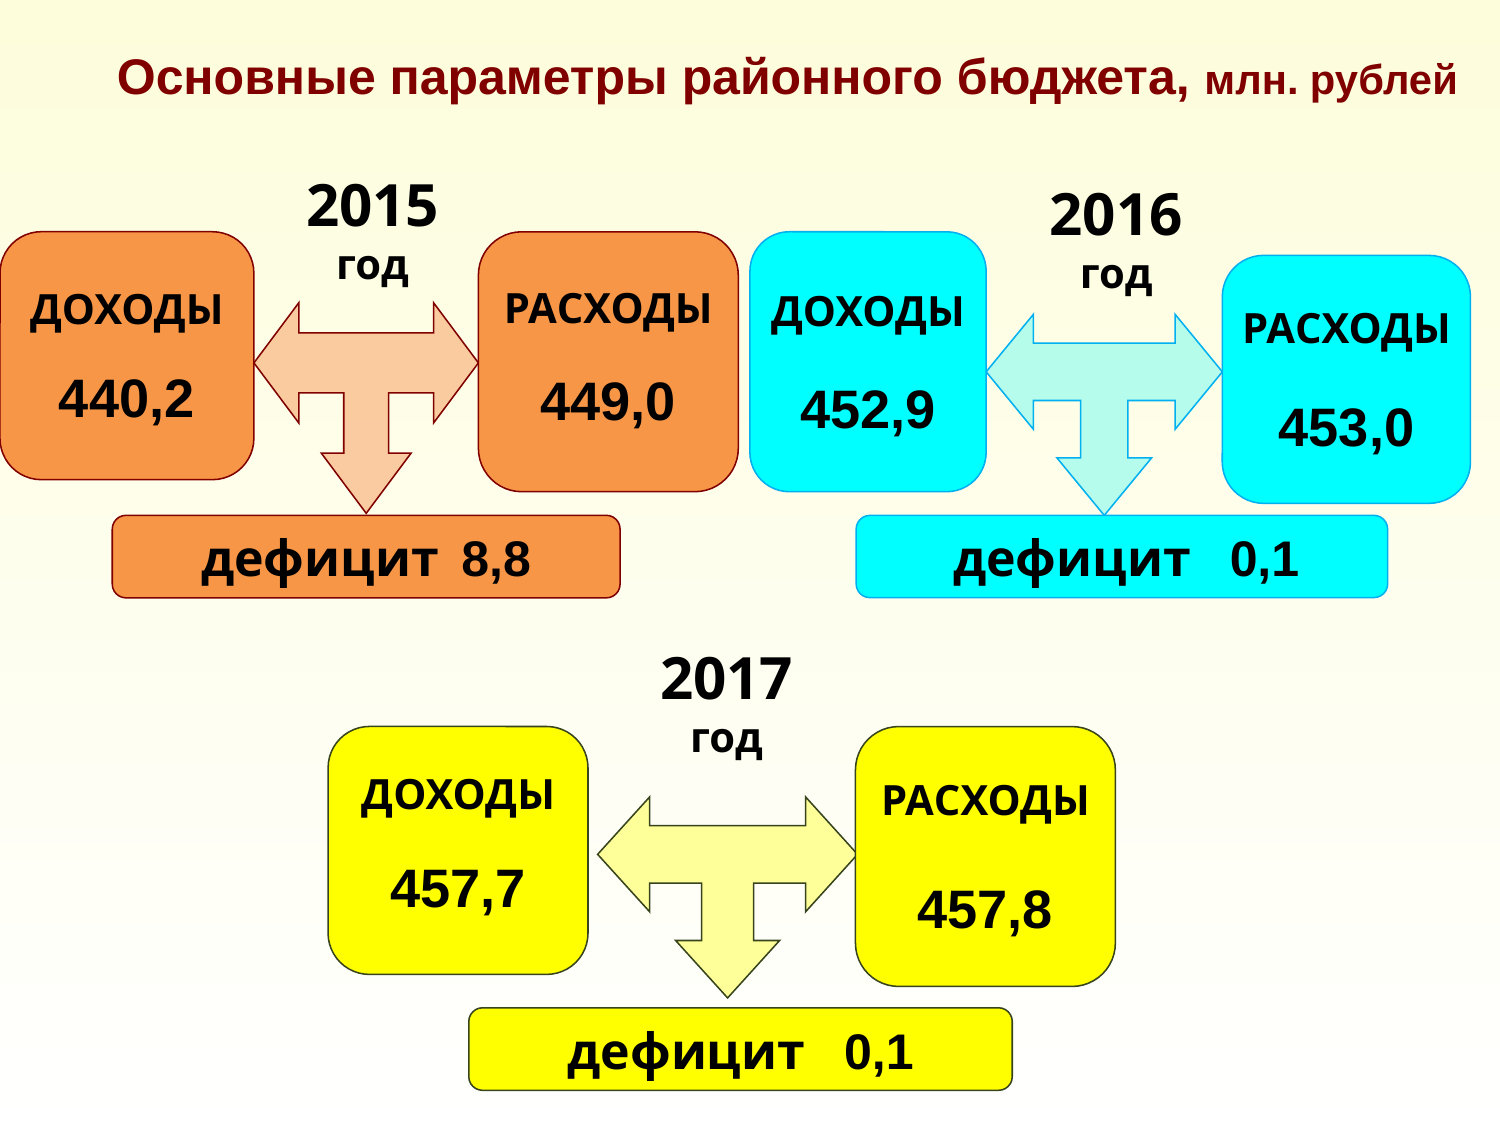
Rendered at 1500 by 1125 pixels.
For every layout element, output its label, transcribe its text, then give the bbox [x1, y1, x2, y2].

text_box [987, 314, 1222, 515]
title Основные параметры районного бюджета, млн. рублей [74, 0, 1500, 150]
text_box дефицит 8,8 [112, 515, 621, 598]
text_box 2015 год [265, 160, 480, 296]
text_box дефицит 0,1 [468, 1007, 1013, 1091]
text_box ДОХОДЫ 457,7 [328, 726, 589, 975]
text_box РАСХОДЫ 457,8 [855, 726, 1116, 987]
text_box [254, 302, 478, 514]
text_box ДОХОДЫ 452,9 [749, 231, 987, 492]
text_box 2017 год [631, 633, 822, 769]
text_box дефицит 0,1 [856, 515, 1388, 598]
text_box РАСХОДЫ 449,0 [478, 231, 739, 492]
text_box РАСХОДЫ 453,0 [1222, 255, 1471, 504]
text_box ДОХОДЫ 440,2 [0, 231, 254, 480]
text_box 2016 год [1009, 169, 1223, 305]
text_box [597, 796, 855, 998]
